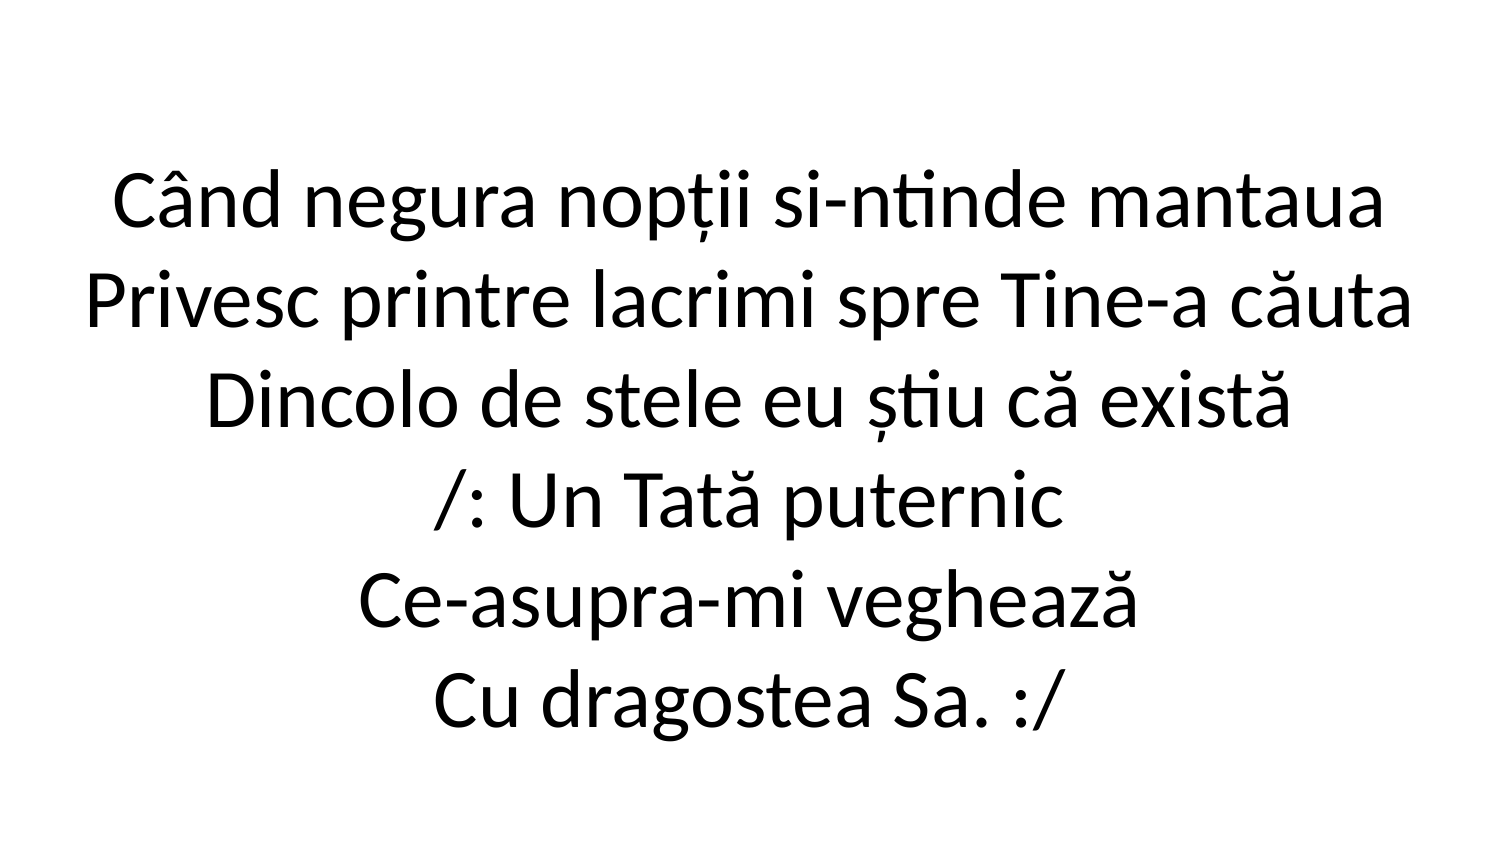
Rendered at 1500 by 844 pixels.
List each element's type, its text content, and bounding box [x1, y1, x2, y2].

text_box Când negura nopții si-ntinde mantaua Privesc printre lacrimi spre Tine-a căuta Dincolo de stele eu știu că există /: Un Tată puternic Ce-asupra-mi veghează Cu dragostea Sa. :/ [69, 92, 1431, 752]
